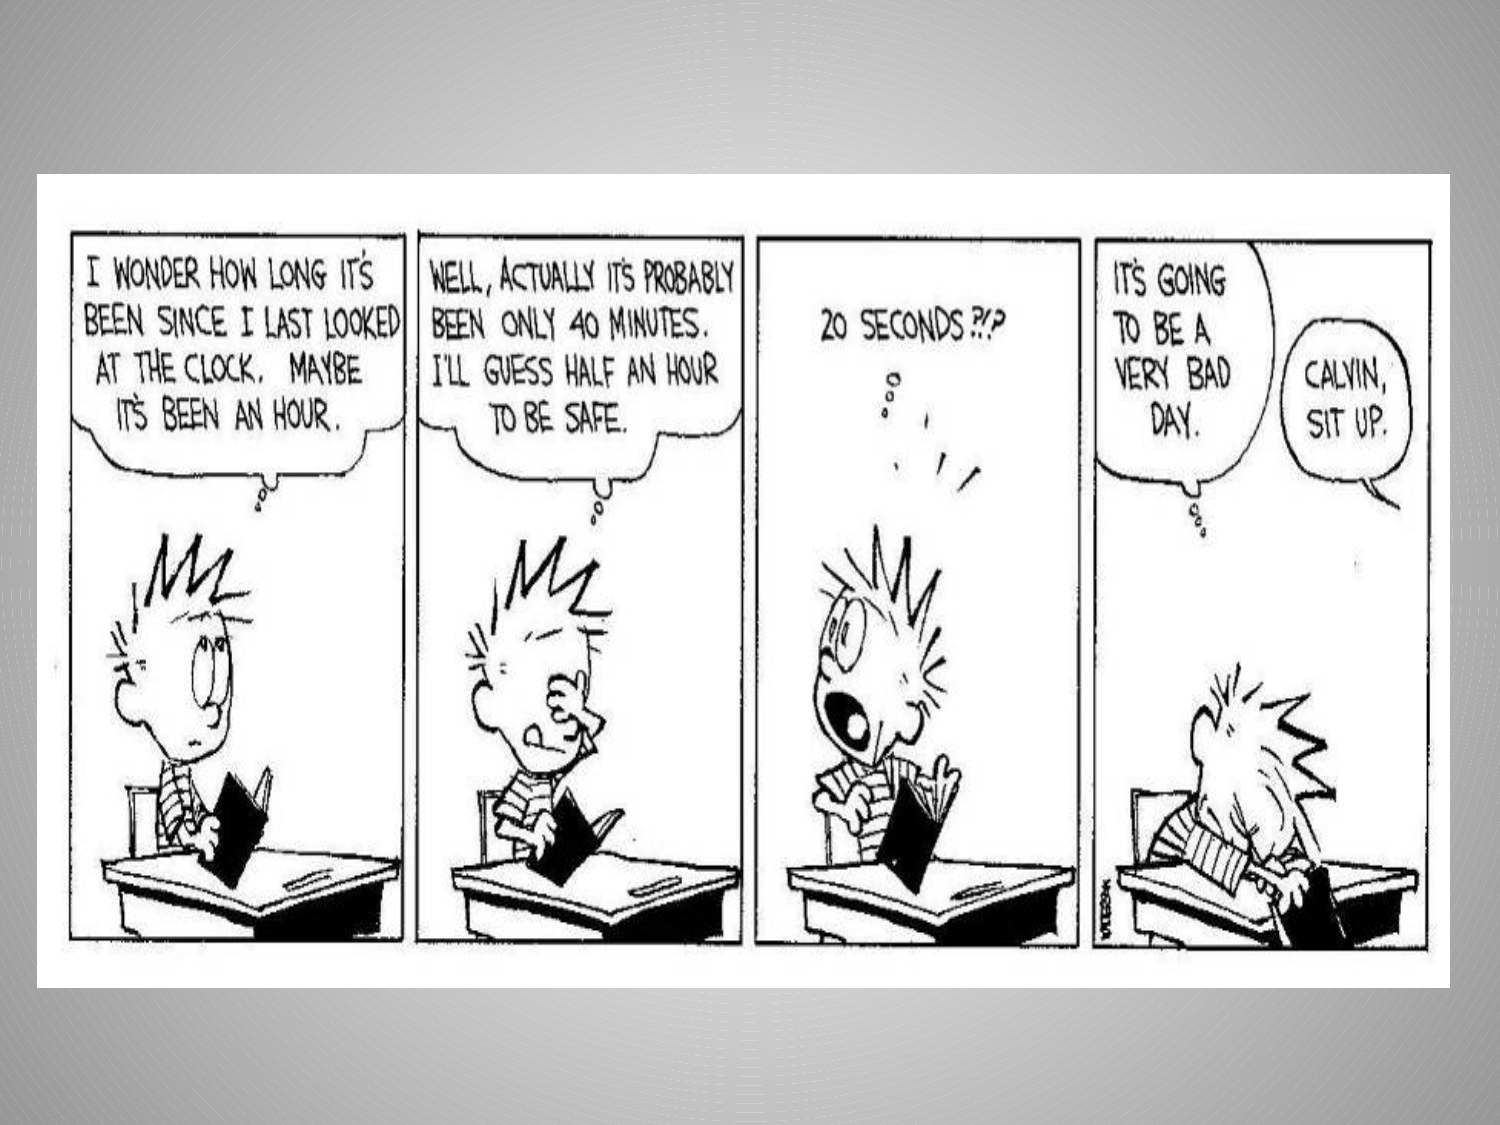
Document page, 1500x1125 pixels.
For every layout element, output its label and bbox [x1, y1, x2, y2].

picture [37, 174, 1451, 988]
